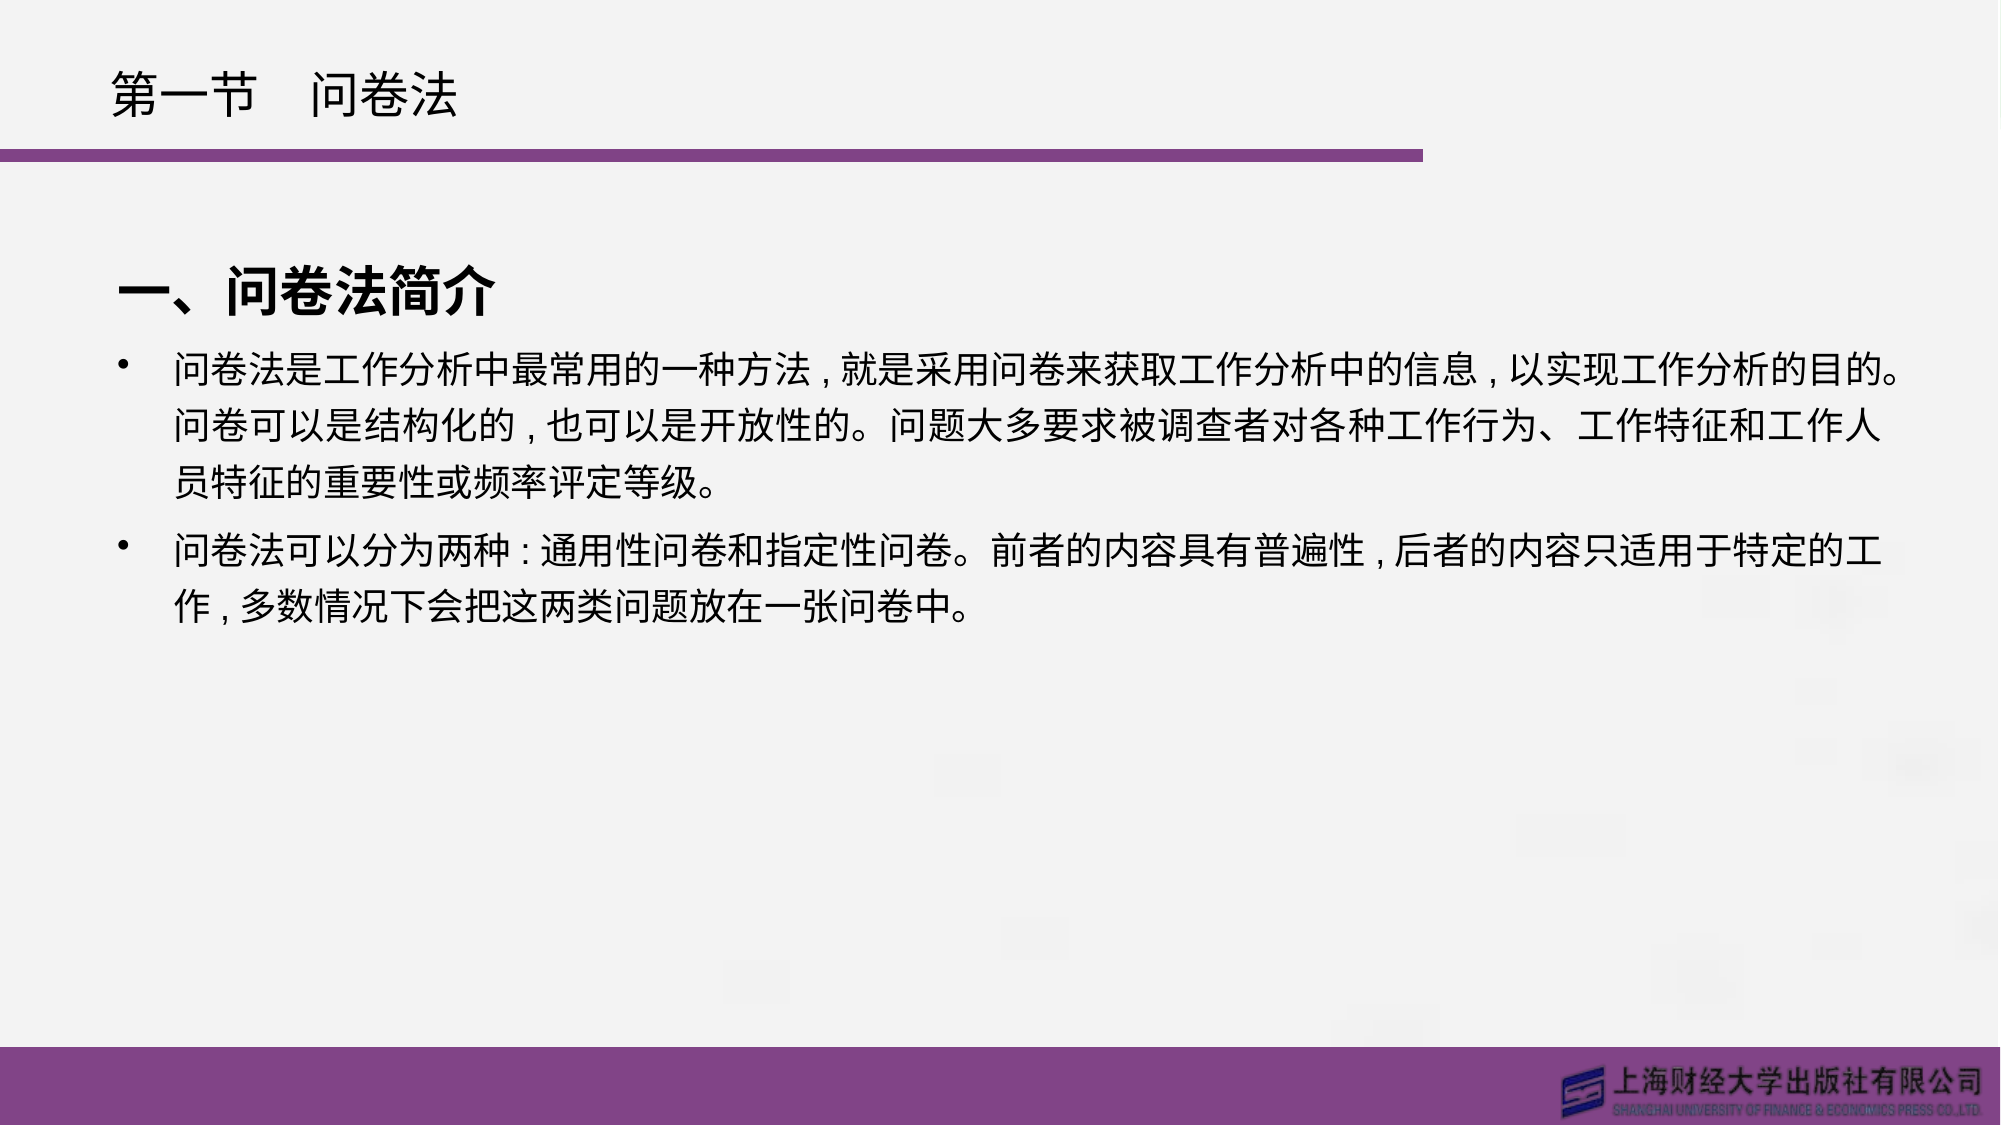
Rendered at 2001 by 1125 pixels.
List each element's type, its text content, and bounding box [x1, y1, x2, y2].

title 第一节 问卷法 [94, 42, 1451, 146]
picture [0, 0, 2001, 1125]
list 一、问卷法简介 问卷法是工作分析中最常用的一种方法,就是采用问卷来获取工作分析中的信息,以实现工作分析的目的。问卷可以是结构化的,也可以是开放性的。问题大多要求被调查者对各种工作行为、工作特征和工作人员特征的重要性或频率评定等级。 问卷法可以分为两种:通用性问卷和指定性问卷。前者的内容具有普遍性,后者的内容只适用于特定的工作,多数情况下会把这两类问题放在一张问卷中。 [102, 233, 1898, 1032]
